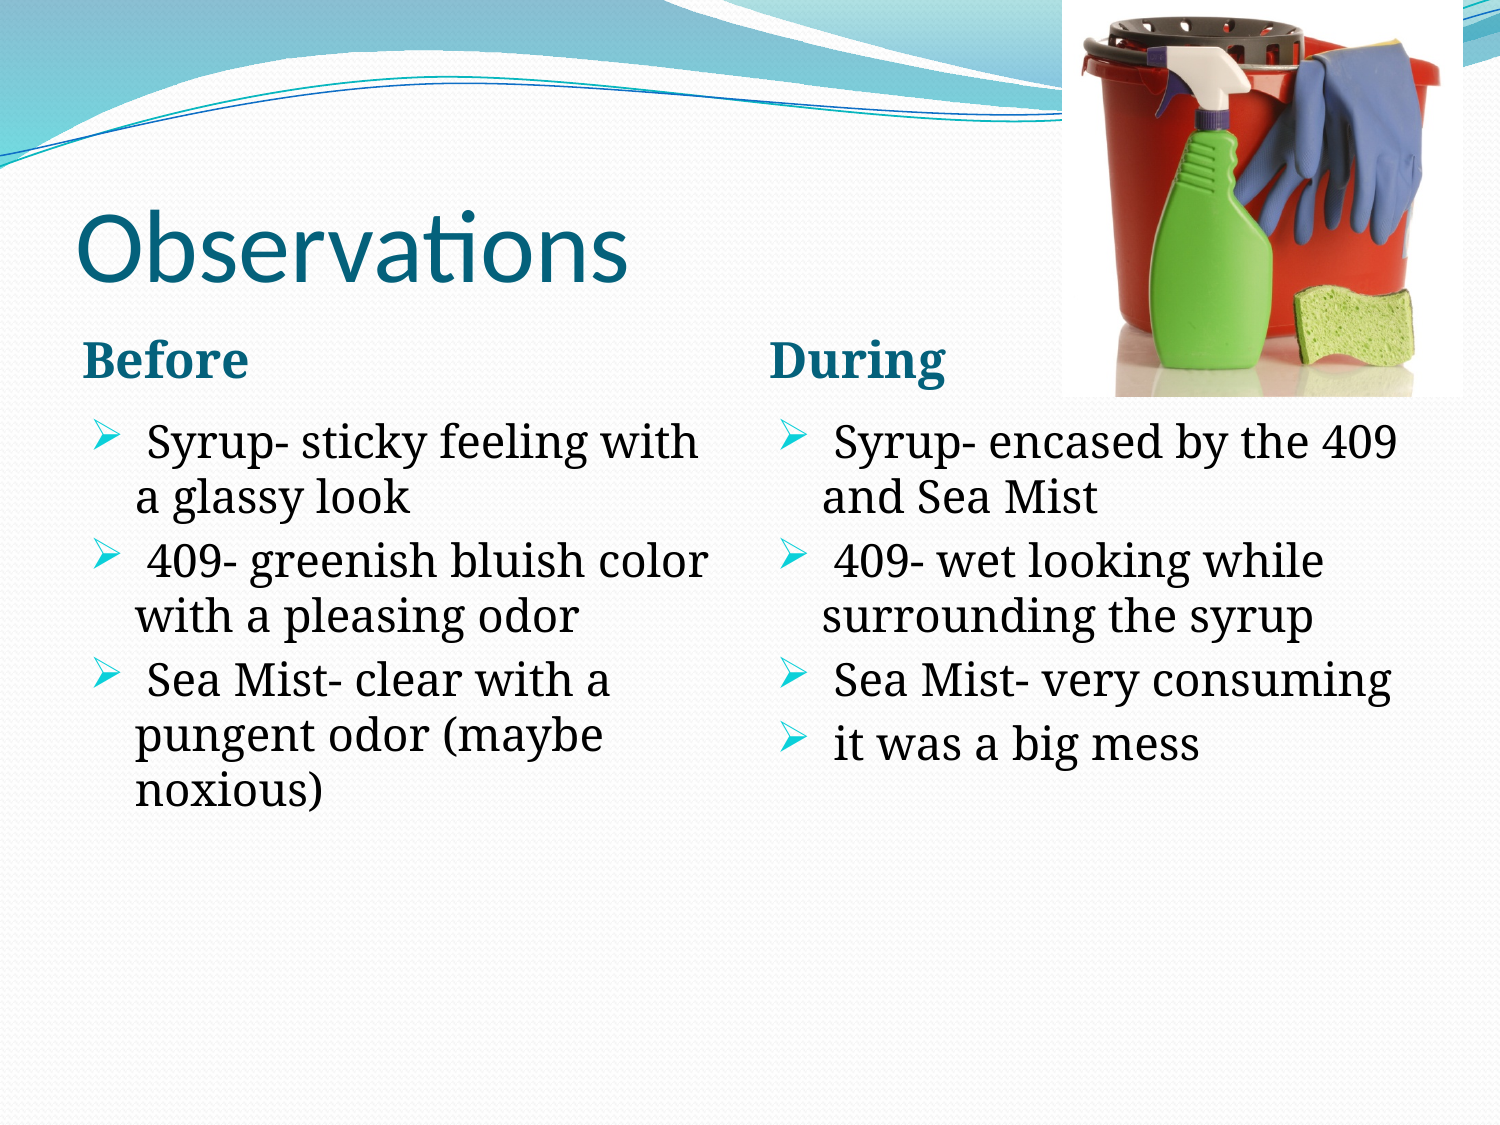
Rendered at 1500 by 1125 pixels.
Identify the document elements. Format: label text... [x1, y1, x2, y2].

list Syrup- sticky feeling with a glassy look 409- greenish bluish color with a pleasing odor Sea Mist- clear with a pungent odor (maybe noxious) [75, 412, 738, 1044]
list Before [75, 304, 738, 412]
list During [761, 305, 1425, 412]
picture [1062, 0, 1463, 397]
list Syrup- encased by the 409 and Sea Mist 409- wet looking while surrounding the syrup Sea Mist- very consuming it was a big mess [761, 412, 1425, 1044]
title Observations [75, 115, 1055, 303]
